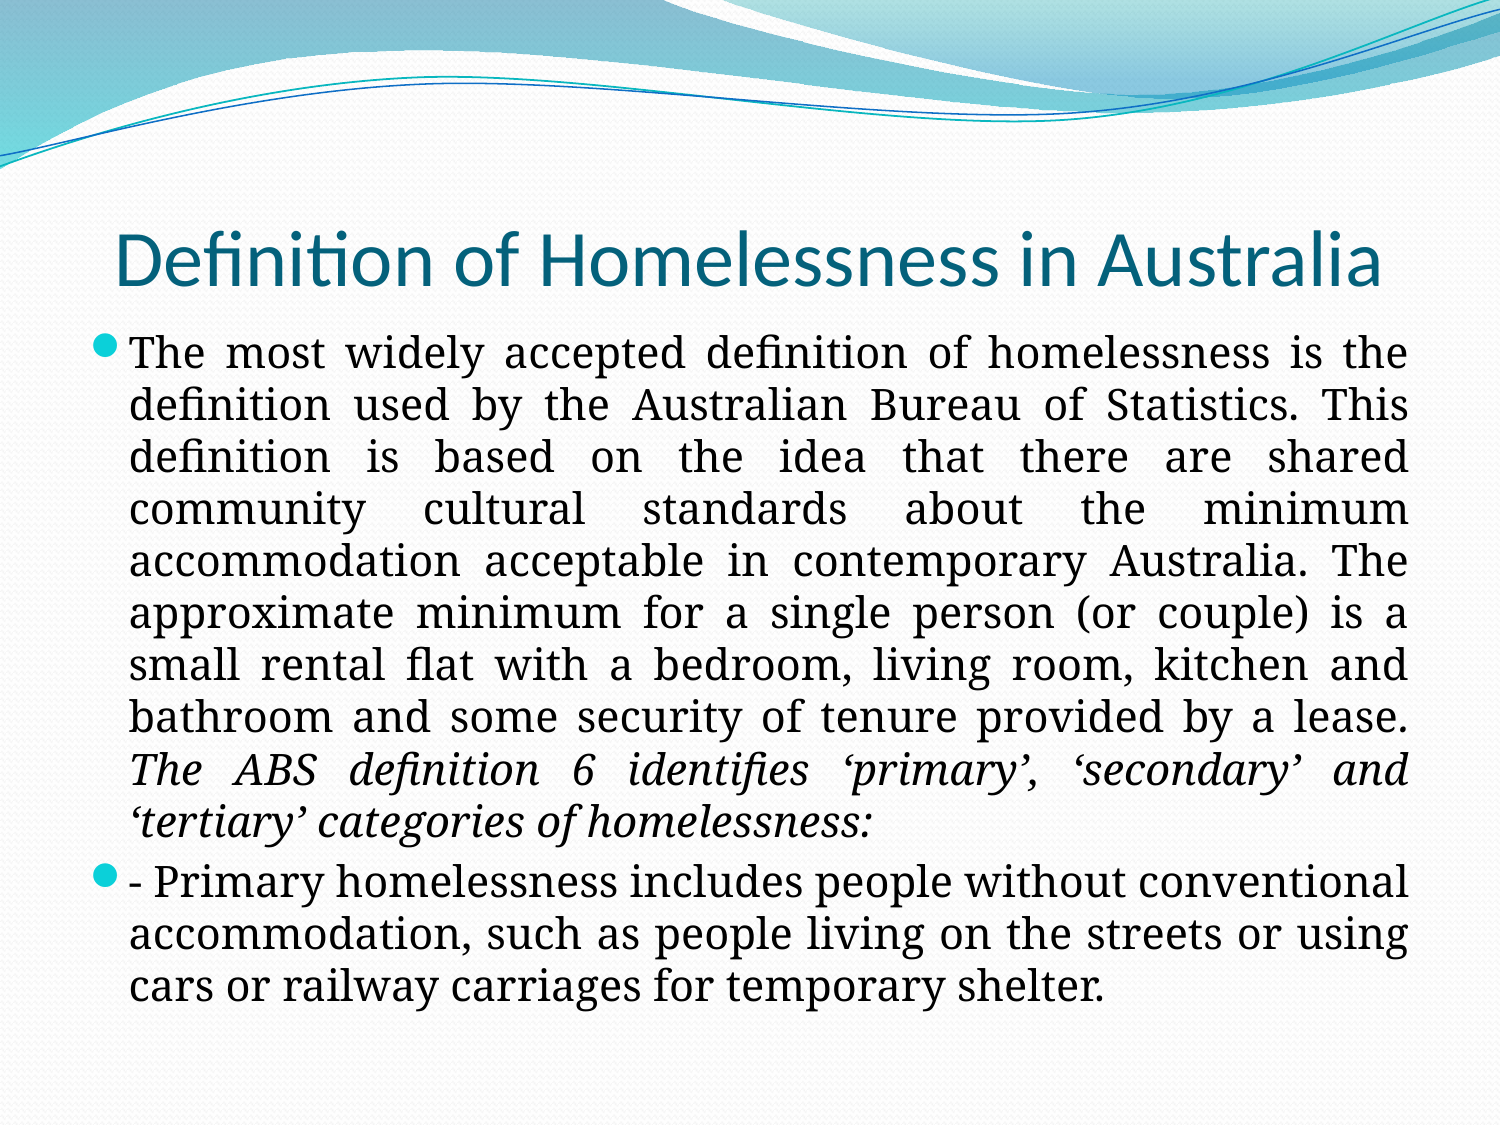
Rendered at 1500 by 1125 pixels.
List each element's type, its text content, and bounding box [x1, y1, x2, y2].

list The most widely accepted definition of homelessness is the definition used by the Australian Bureau of Statistics. This definition is based on the idea that there are shared community cultural standards about the minimum accommodation acceptable in contemporary Australia. The approximate minimum for a single person (or couple) is a small rental flat with a bedroom, living room, kitchen and bathroom and some security of tenure provided by a lease. The ABS definition 6 identifies ‘primary’, ‘secondary’ and ‘tertiary’ categories of homelessness: - Primary homelessness includes people without conventional accommodation, such as people living on the streets or using cars or railway carriages for temporary shelter. [75, 317, 1425, 1038]
title Definition of Homelessness in Australia [75, 115, 1425, 303]
